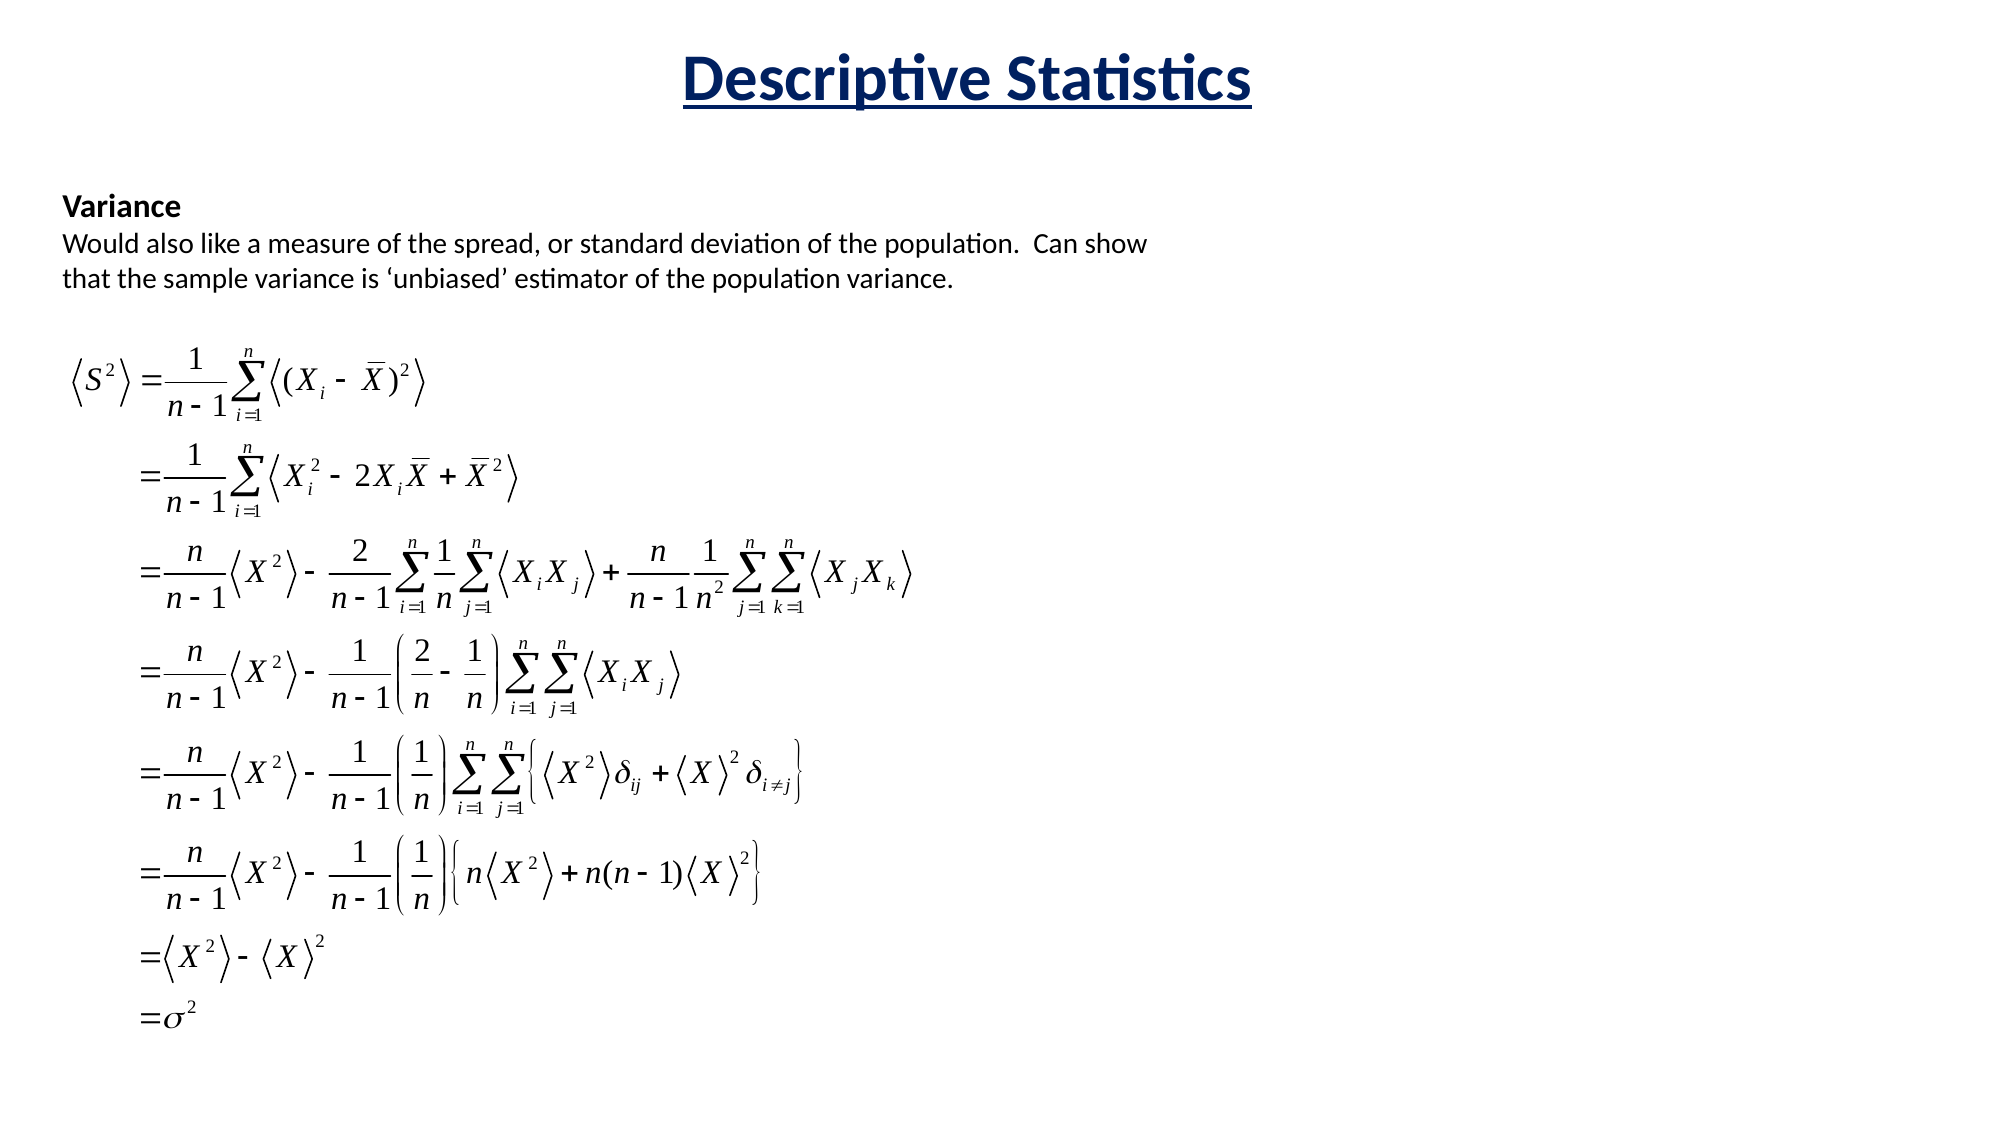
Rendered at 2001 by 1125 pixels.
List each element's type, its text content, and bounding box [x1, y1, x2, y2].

text_box Variance Would also like a measure of the spread, or standard deviation of the population. Can show that the sample variance is ‘unbiased’ estimator of the population variance. [47, 177, 1212, 302]
text_box Descriptive Statistics [668, 26, 1454, 122]
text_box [66, 335, 920, 1043]
